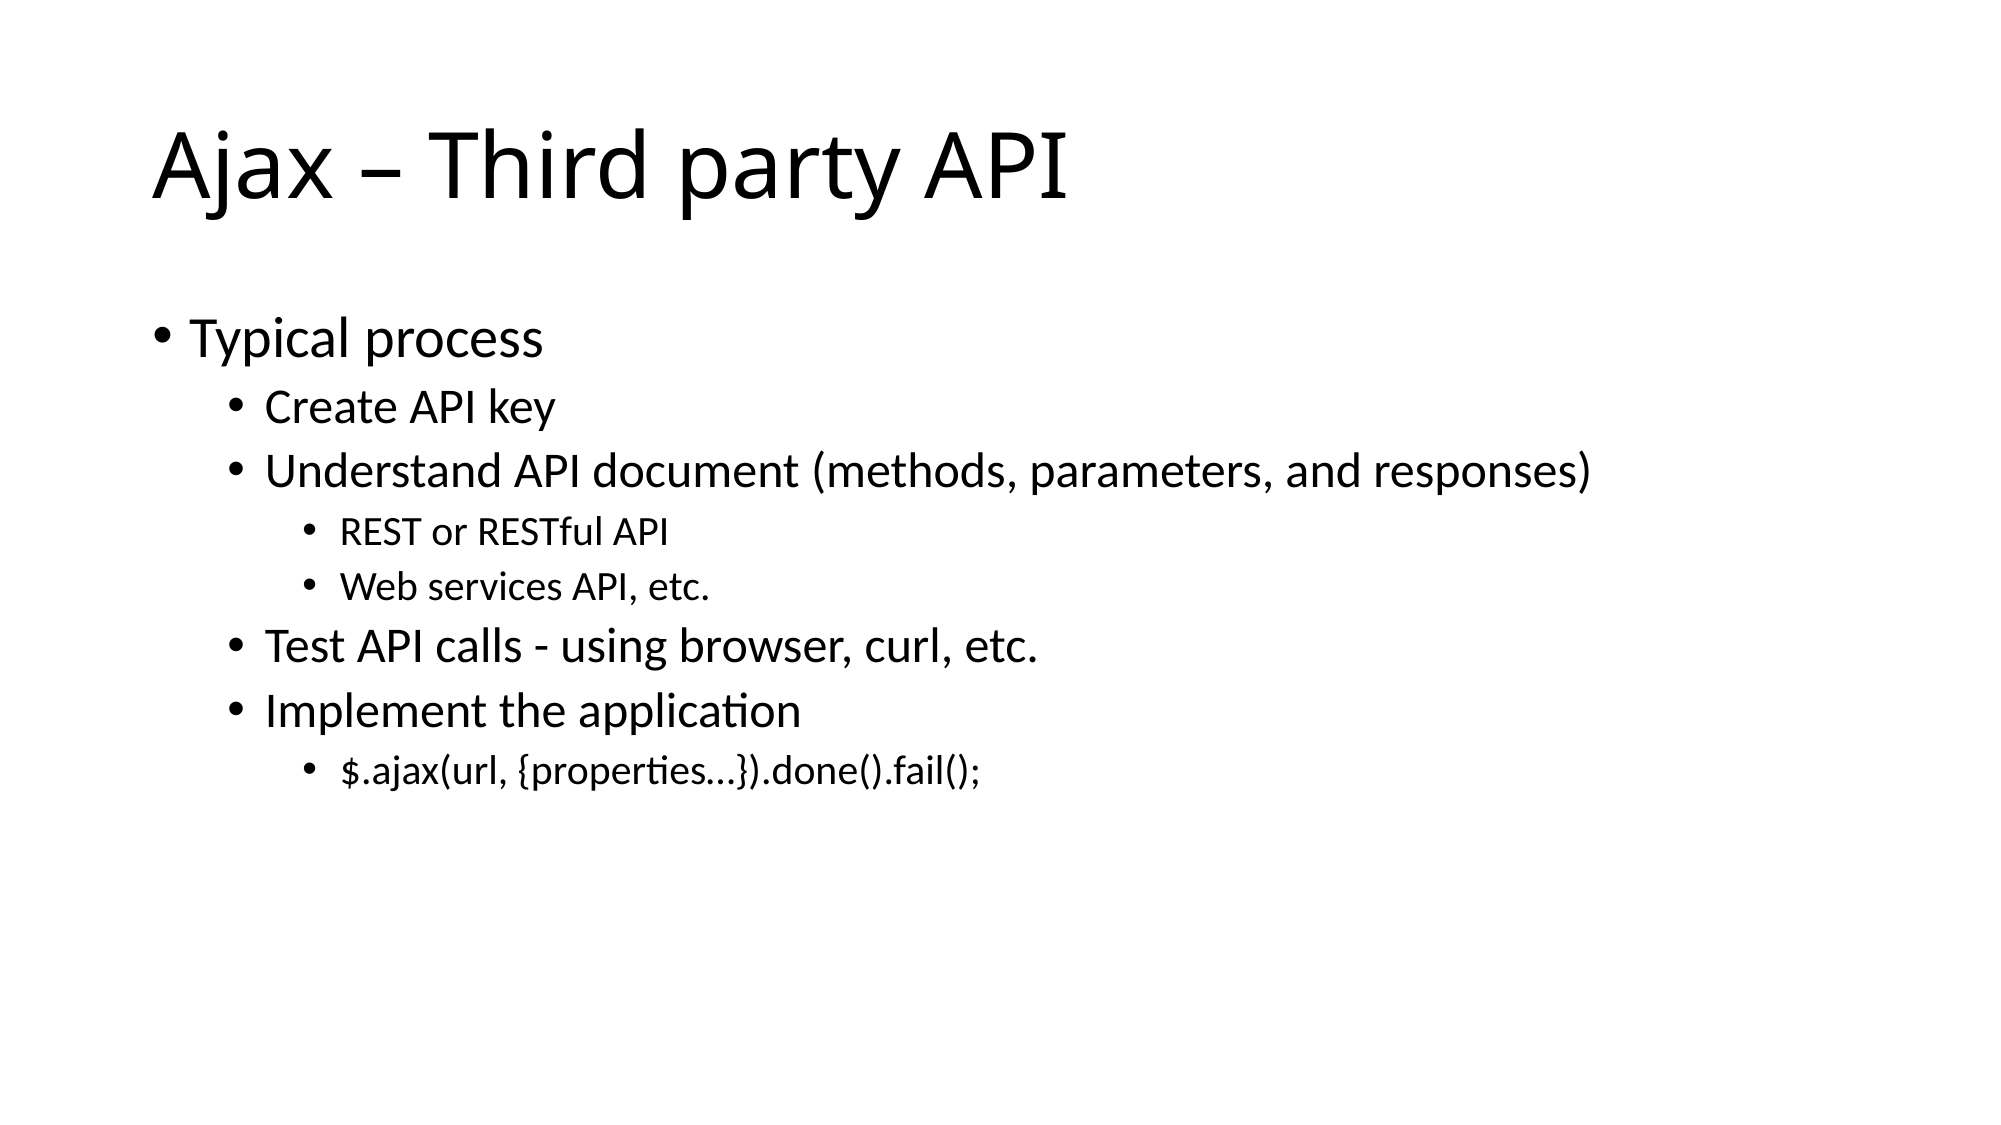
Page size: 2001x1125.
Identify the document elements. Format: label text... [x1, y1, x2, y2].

list Typical process Create API key Understand API document (methods, parameters, and responses) REST or RESTful API Web services API, etc. Test API calls - using browser, curl, etc. Implement the application $.ajax(url, {properties…}).done().fail(); [137, 299, 1863, 1014]
title Ajax – Third party API [137, 59, 1863, 278]
